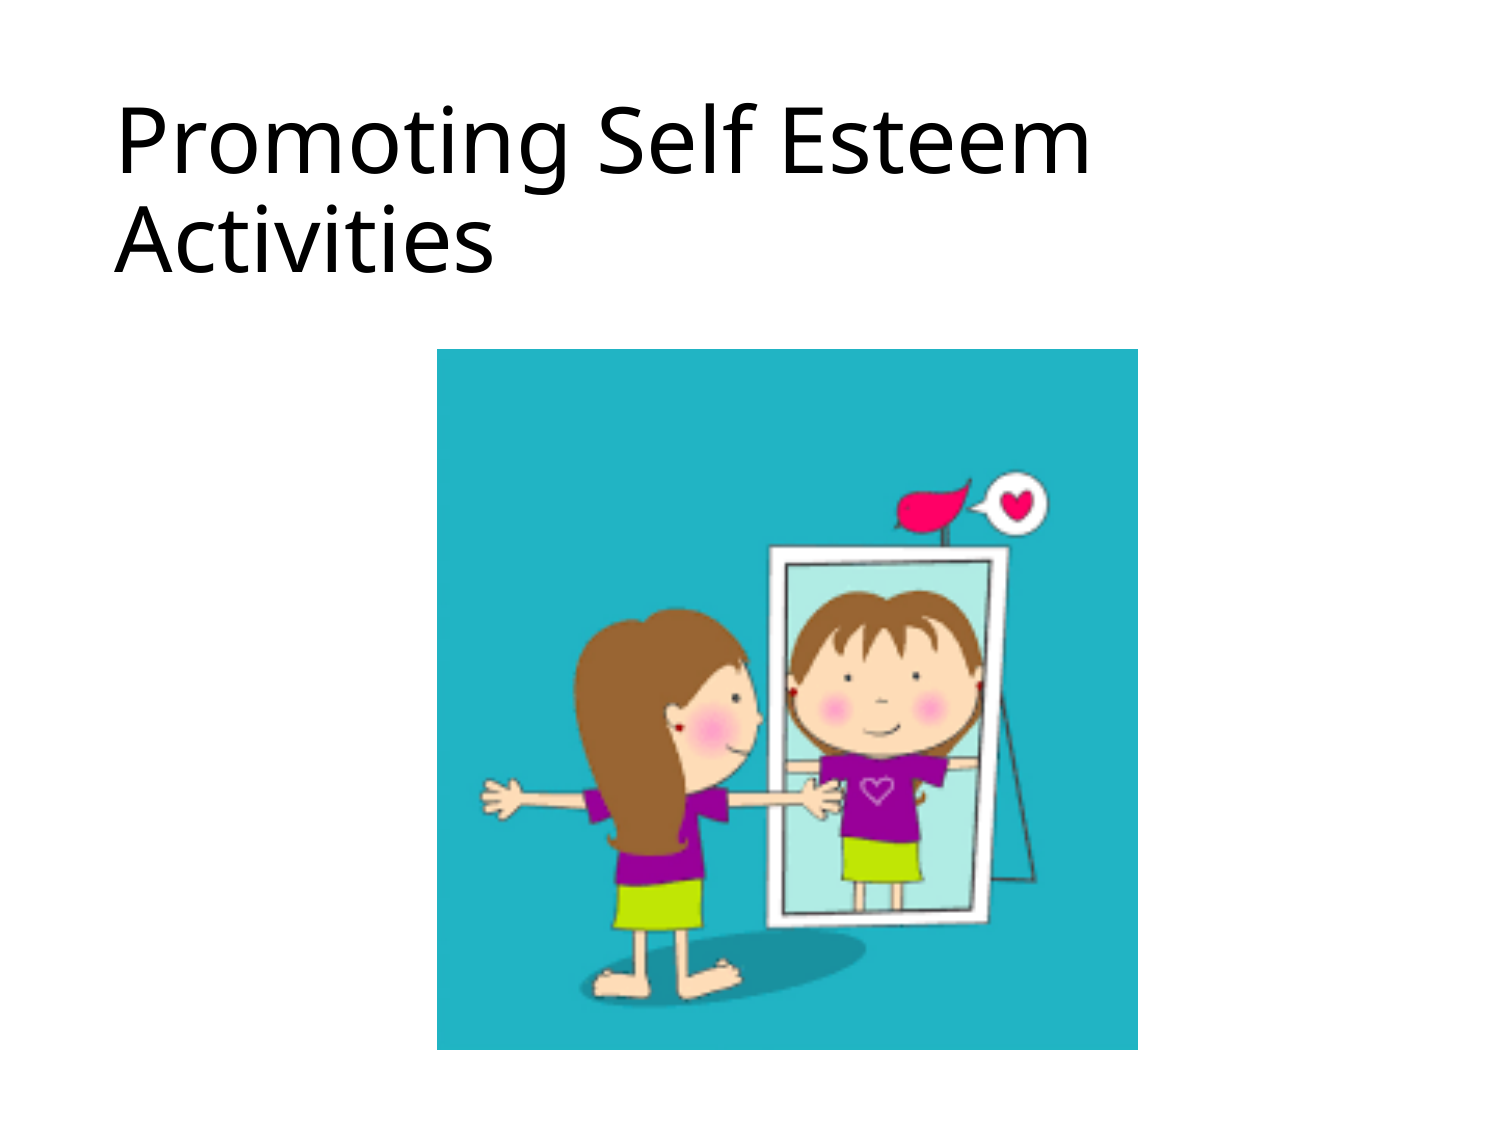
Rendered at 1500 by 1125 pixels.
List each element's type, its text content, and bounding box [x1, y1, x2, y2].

title Promoting Self Esteem Activities [99, 37, 1450, 350]
picture [437, 349, 1138, 1050]
